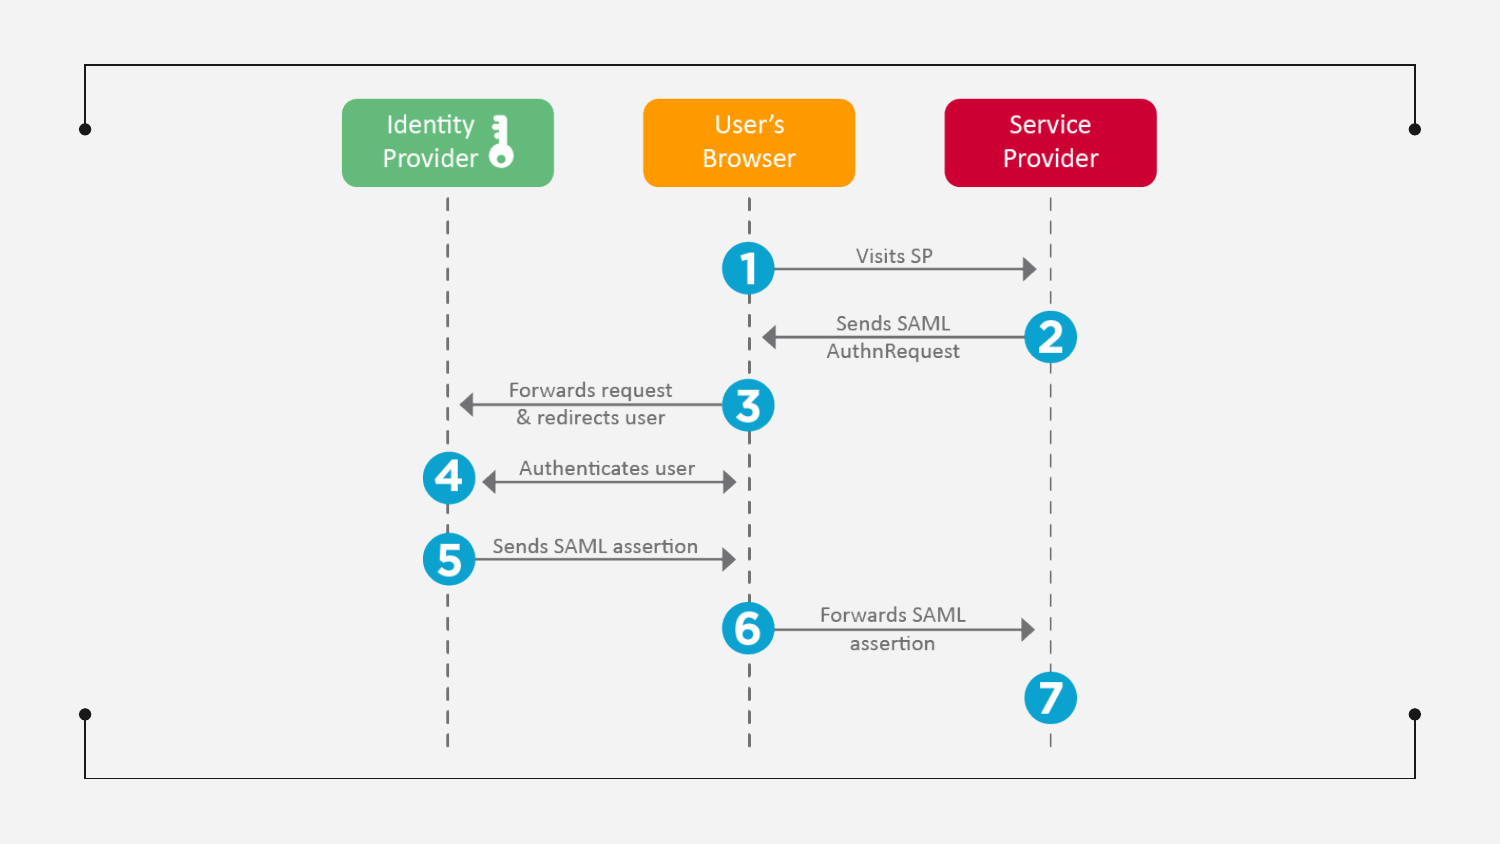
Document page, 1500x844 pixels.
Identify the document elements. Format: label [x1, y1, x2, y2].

picture [328, 88, 1172, 756]
